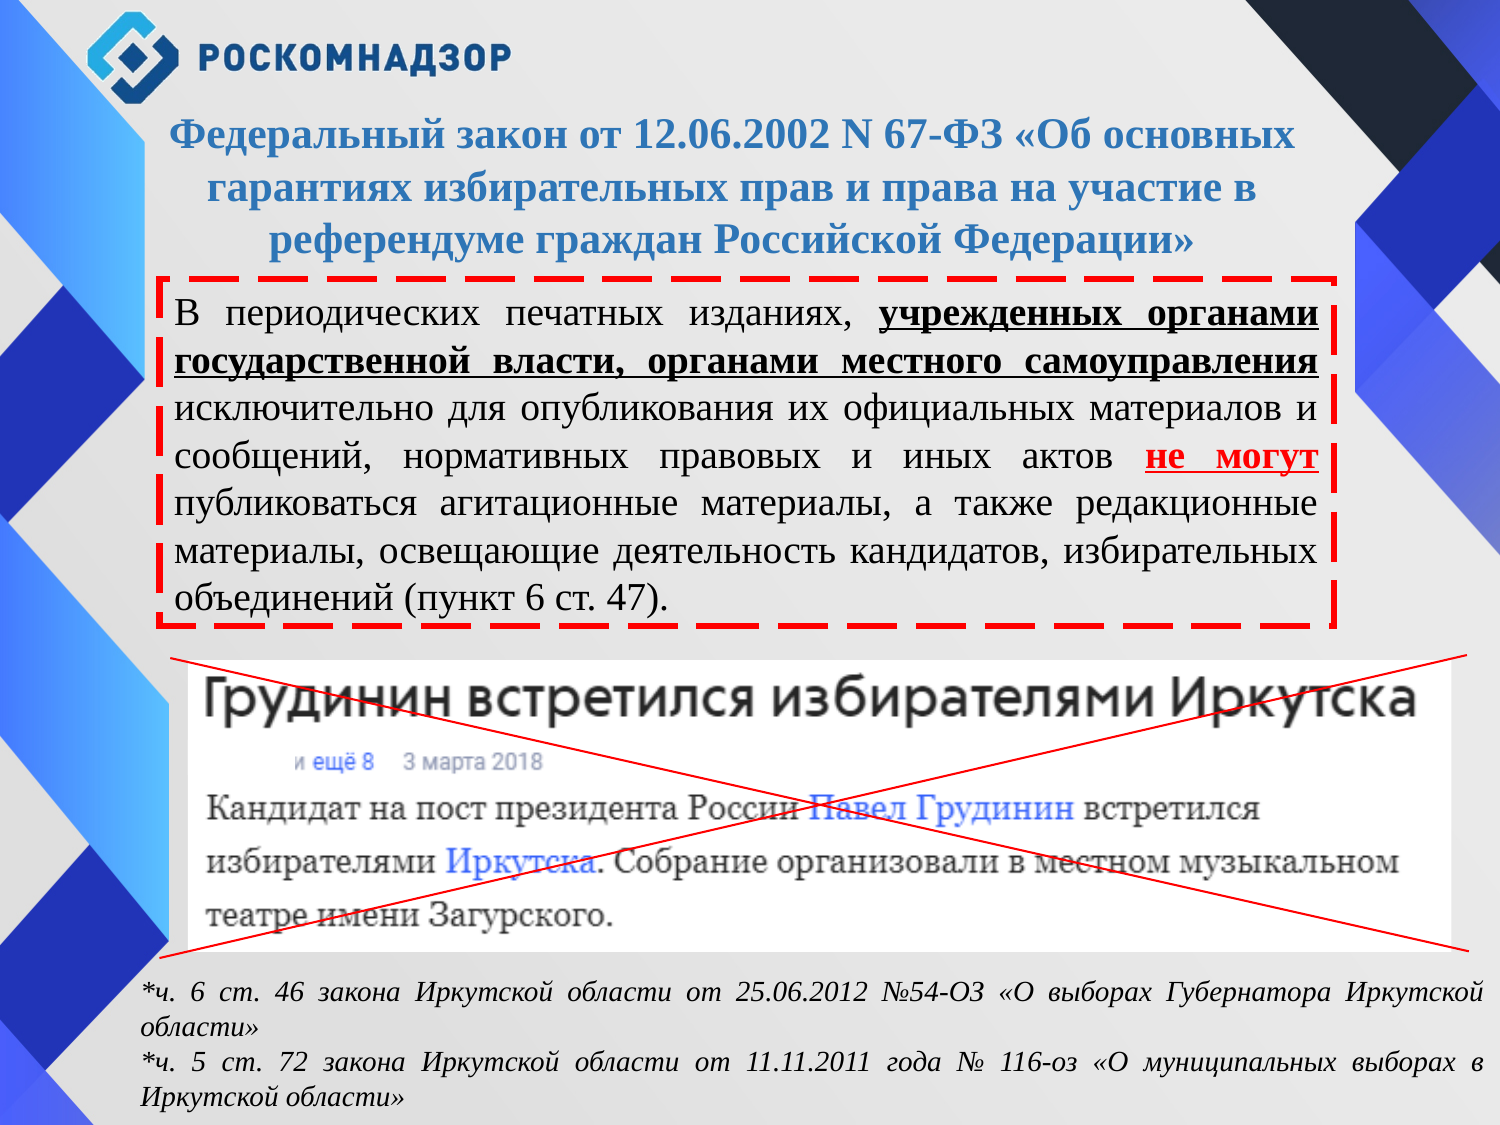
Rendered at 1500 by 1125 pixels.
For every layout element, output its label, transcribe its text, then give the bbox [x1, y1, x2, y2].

text_box *ч. 6 ст. 46 закона Иркутской области от 25.06.2012 №54-ОЗ «О выборах Губернатора Иркутской области» *ч. 5 ст. 72 закона Иркутской области от 11.11.2011 года № 116-оз «О муниципальных выборах в Иркутской области» [125, 964, 1500, 1120]
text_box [159, 654, 1469, 959]
picture [0, 0, 1500, 1125]
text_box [66, 0, 1356, 272]
text_box В периодических печатных изданиях, учрежденных органами государственной власти, органами местного самоуправления исключительно для опубликования их официальных материалов и сообщений, нормативных правовых и иных актов не могут публиковаться агитационные материалы, а также редакционные материалы, освещающие деятельность кандидатов, избирательных объединений (пункт 6 ст. 47). [159, 278, 1334, 627]
